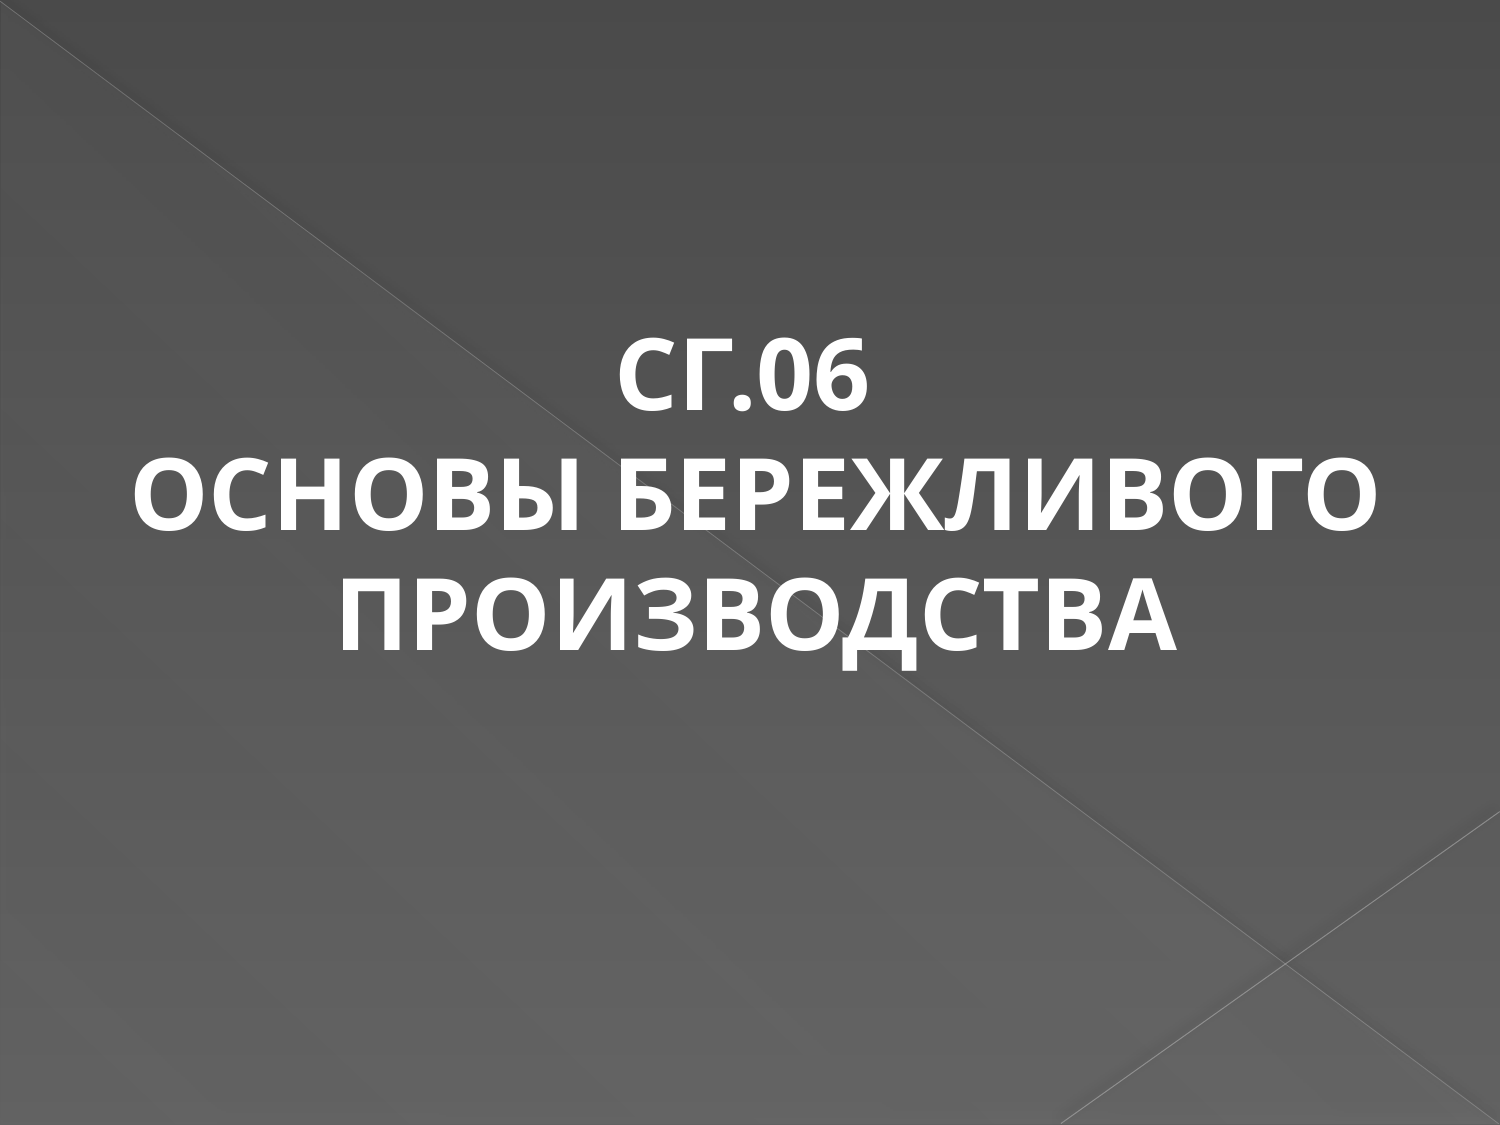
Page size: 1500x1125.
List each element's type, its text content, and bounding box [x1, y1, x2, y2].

text_box СГ.06 ОСНОВЫ БЕРЕЖЛИВОГО ПРОИЗВОДСТВА [76, 302, 1436, 678]
